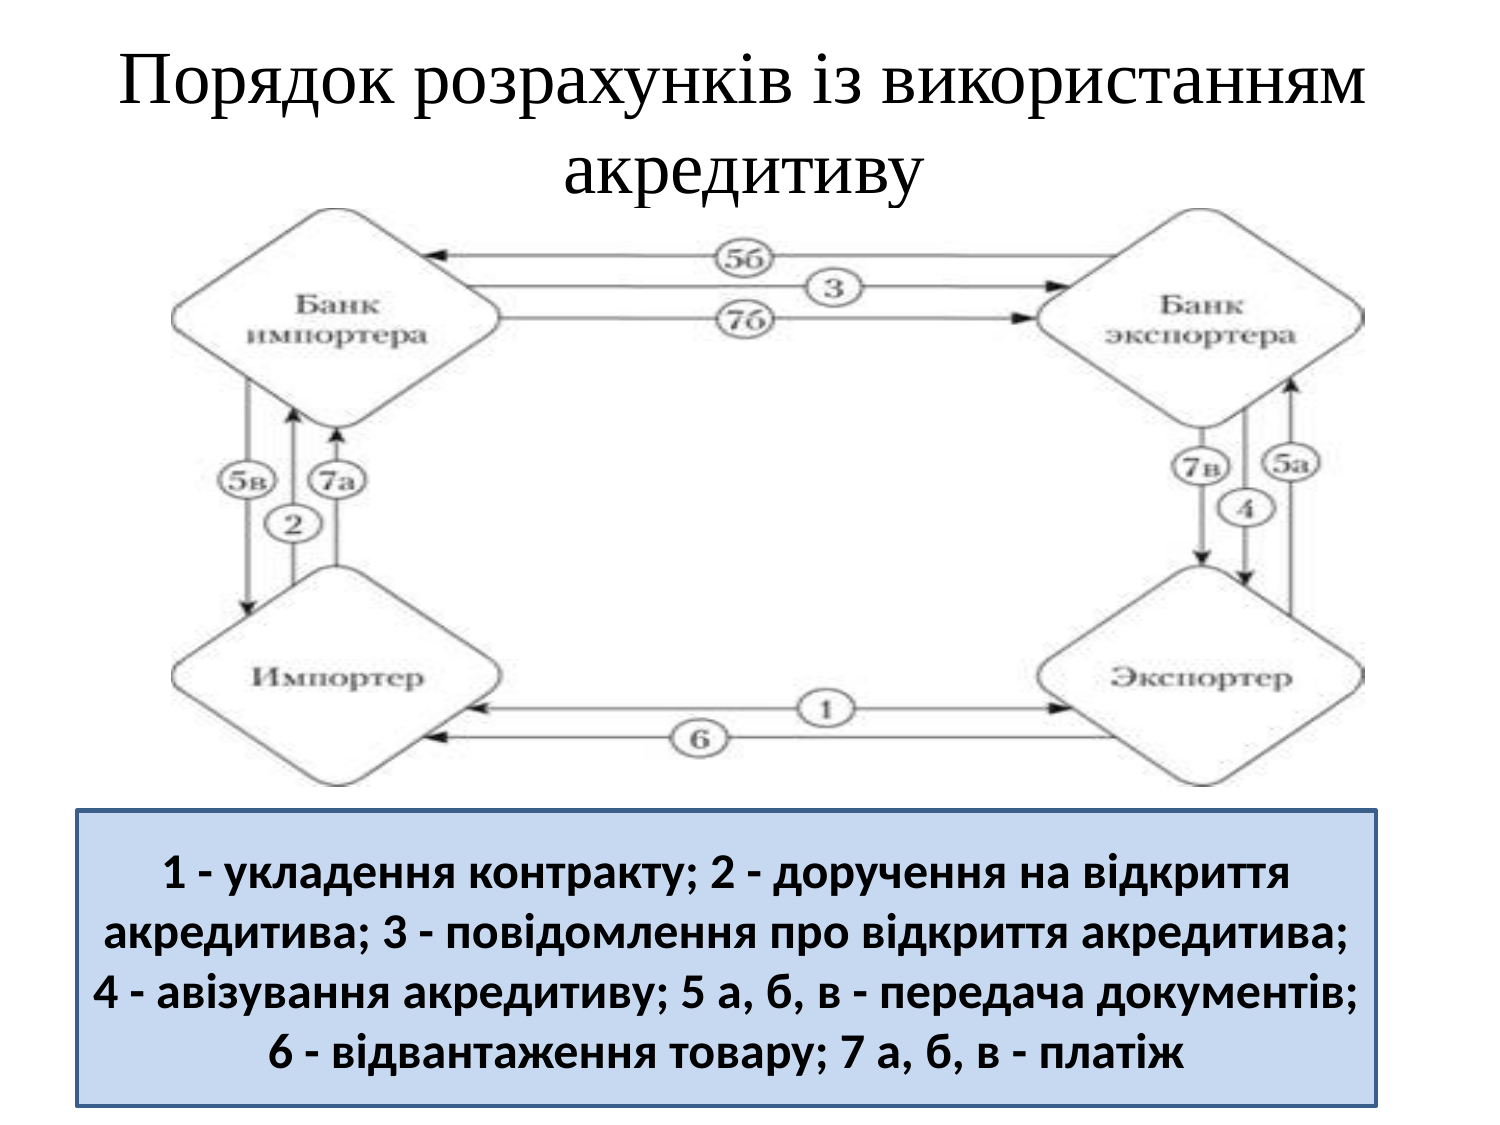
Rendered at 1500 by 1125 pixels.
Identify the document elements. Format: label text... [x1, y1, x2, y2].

picture [170, 207, 1365, 788]
title Порядок розрахунків із використанням акредитиву [69, 24, 1420, 212]
text_box 1 - укладення контракту; 2 - доручення на відкриття акредитива; 3 - повідомлення про відкриття акредитива; 4 - авізування акредитиву; 5 а, б, в - передача документів; 6 - відвантаження товару; 7 а, б, в - платіж [75, 808, 1378, 1108]
